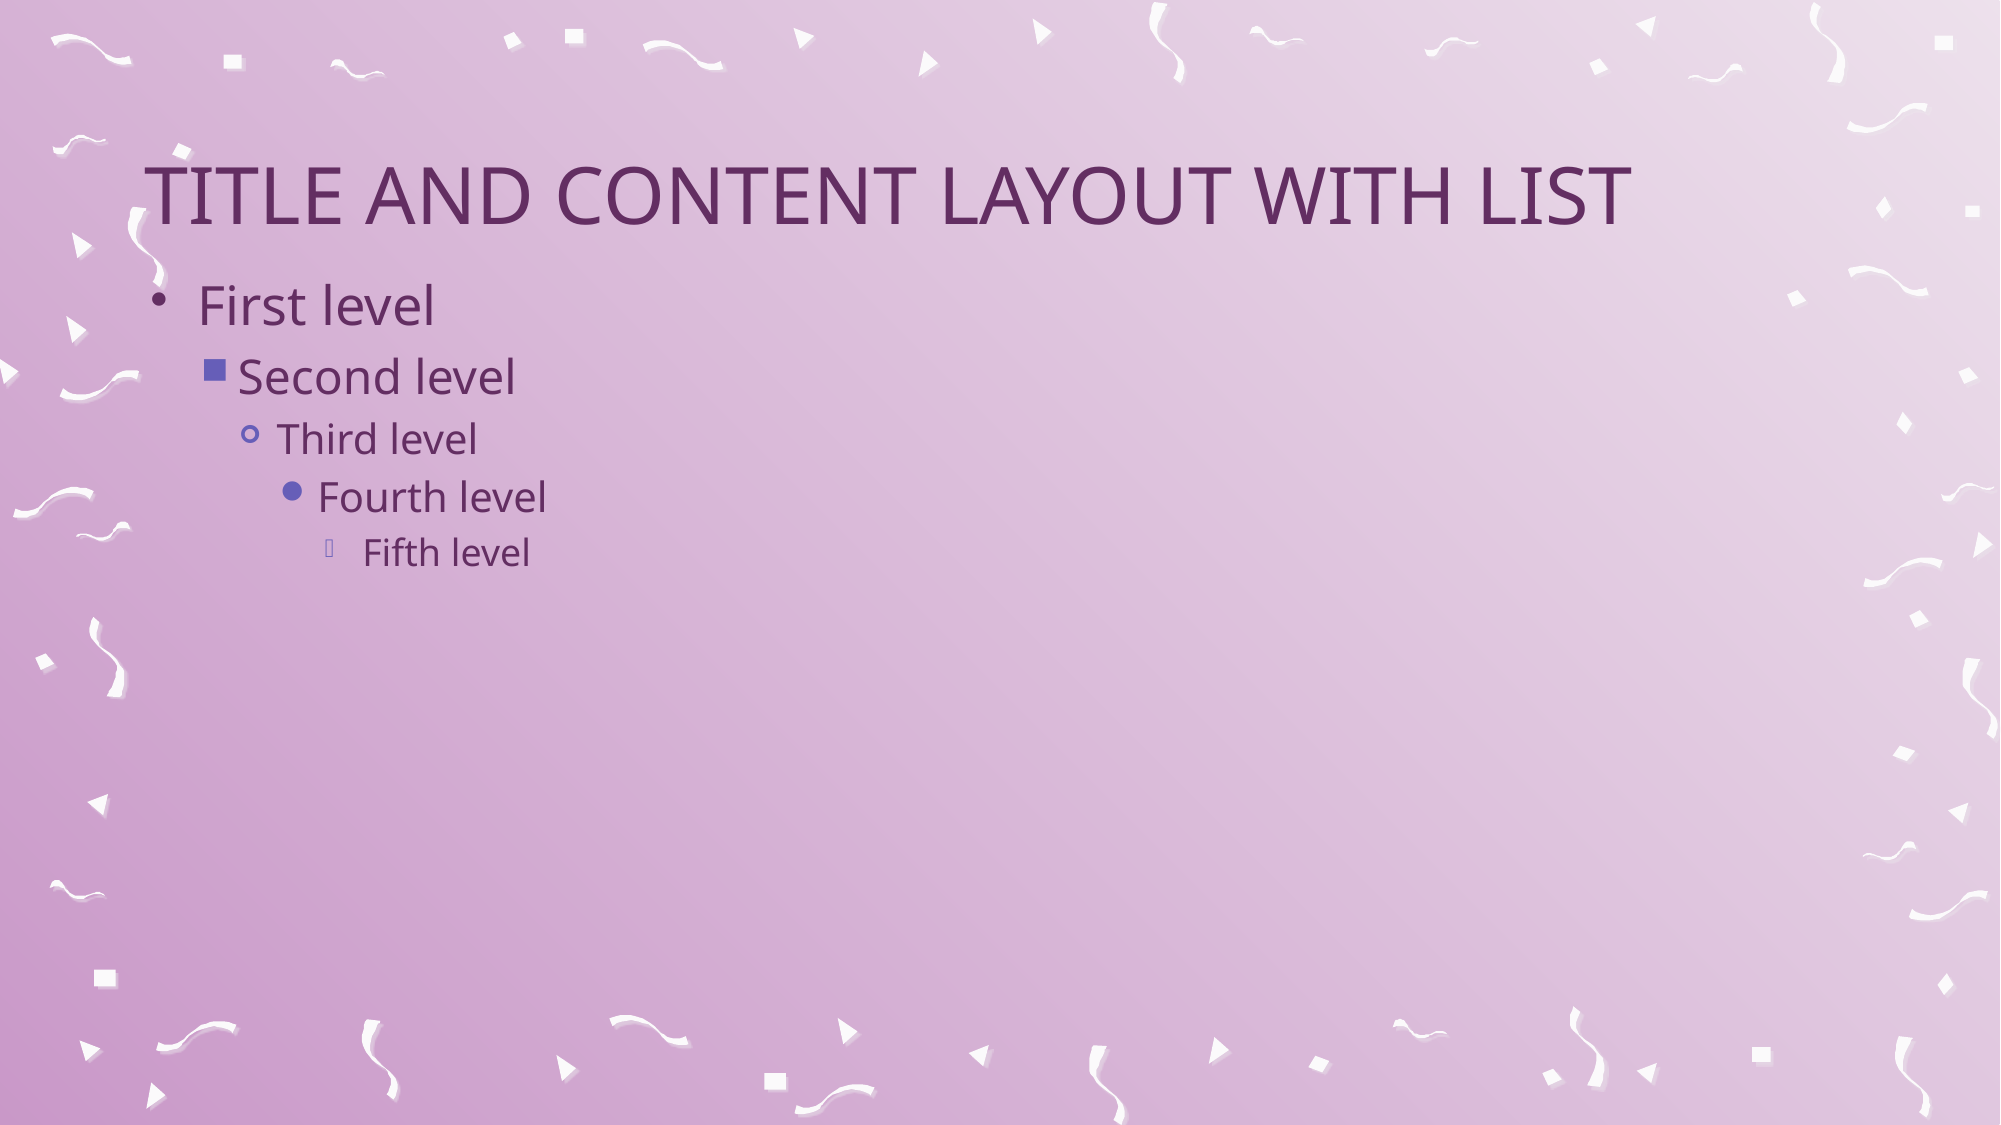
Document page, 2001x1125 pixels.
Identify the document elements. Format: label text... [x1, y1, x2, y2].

title Title and Content Layout with List [137, 52, 1863, 240]
list First level Second level Third level Fourth level Fifth level [137, 264, 1863, 1012]
